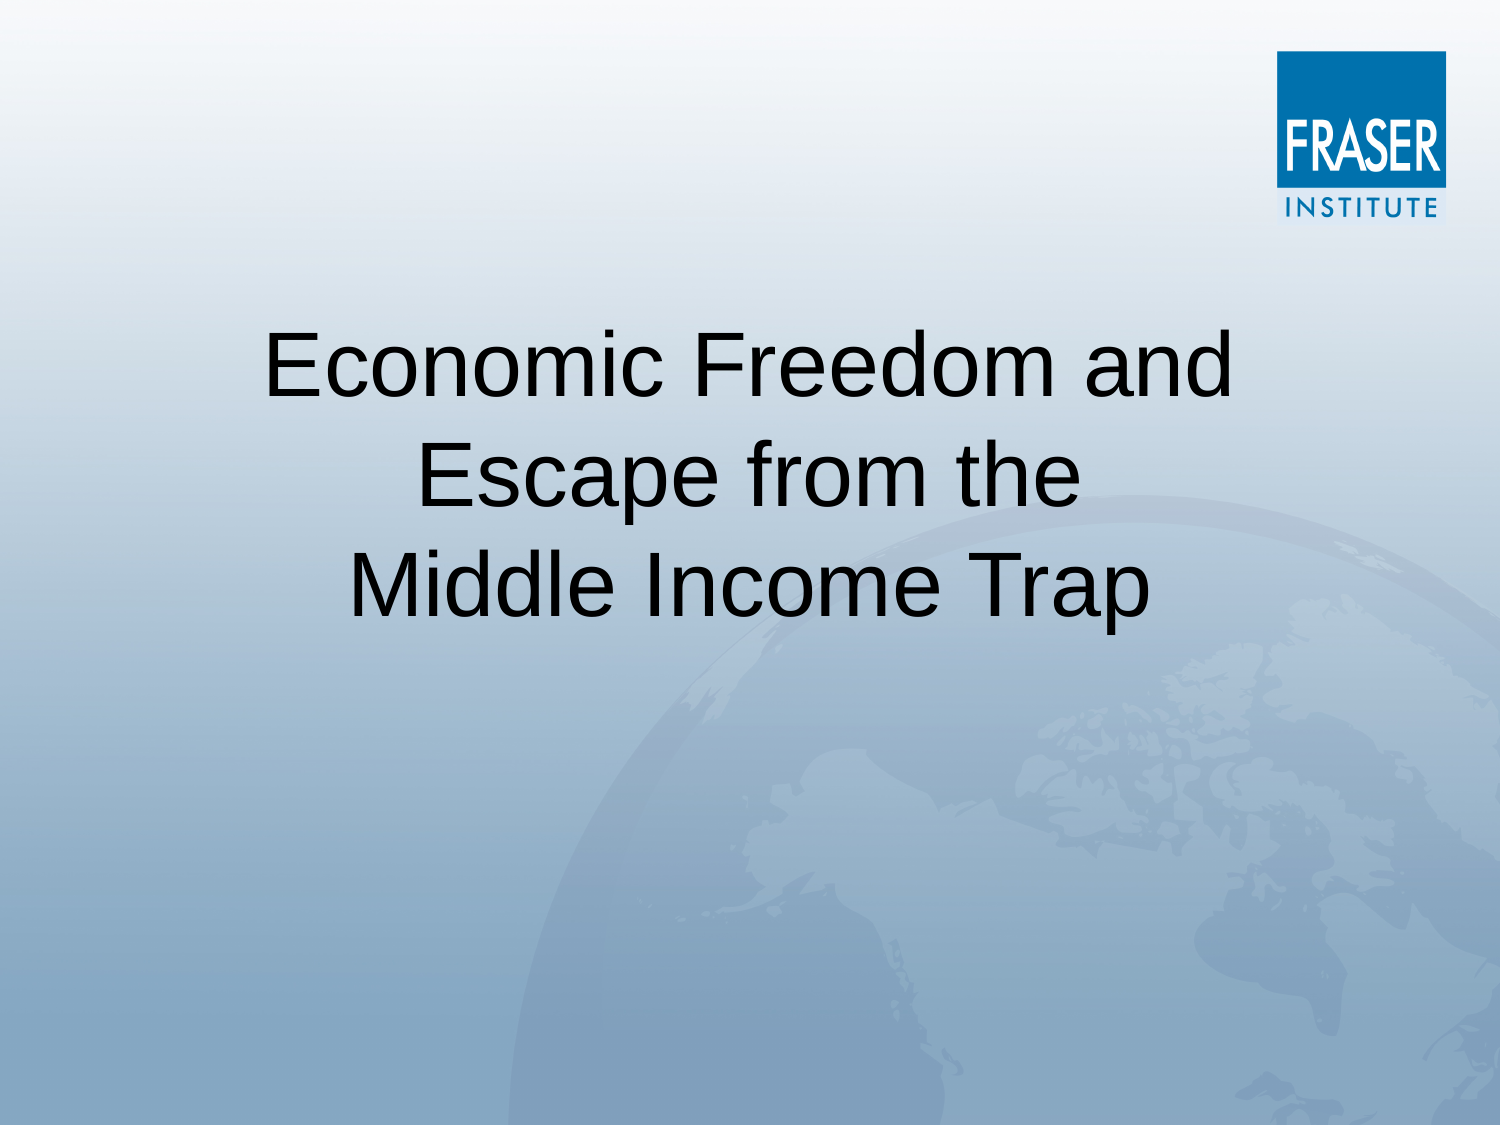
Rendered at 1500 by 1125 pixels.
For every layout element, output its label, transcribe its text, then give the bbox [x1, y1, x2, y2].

title Economic Freedom and Escape from the Middle Income Trap [112, 349, 1388, 591]
picture [0, 0, 1500, 1125]
